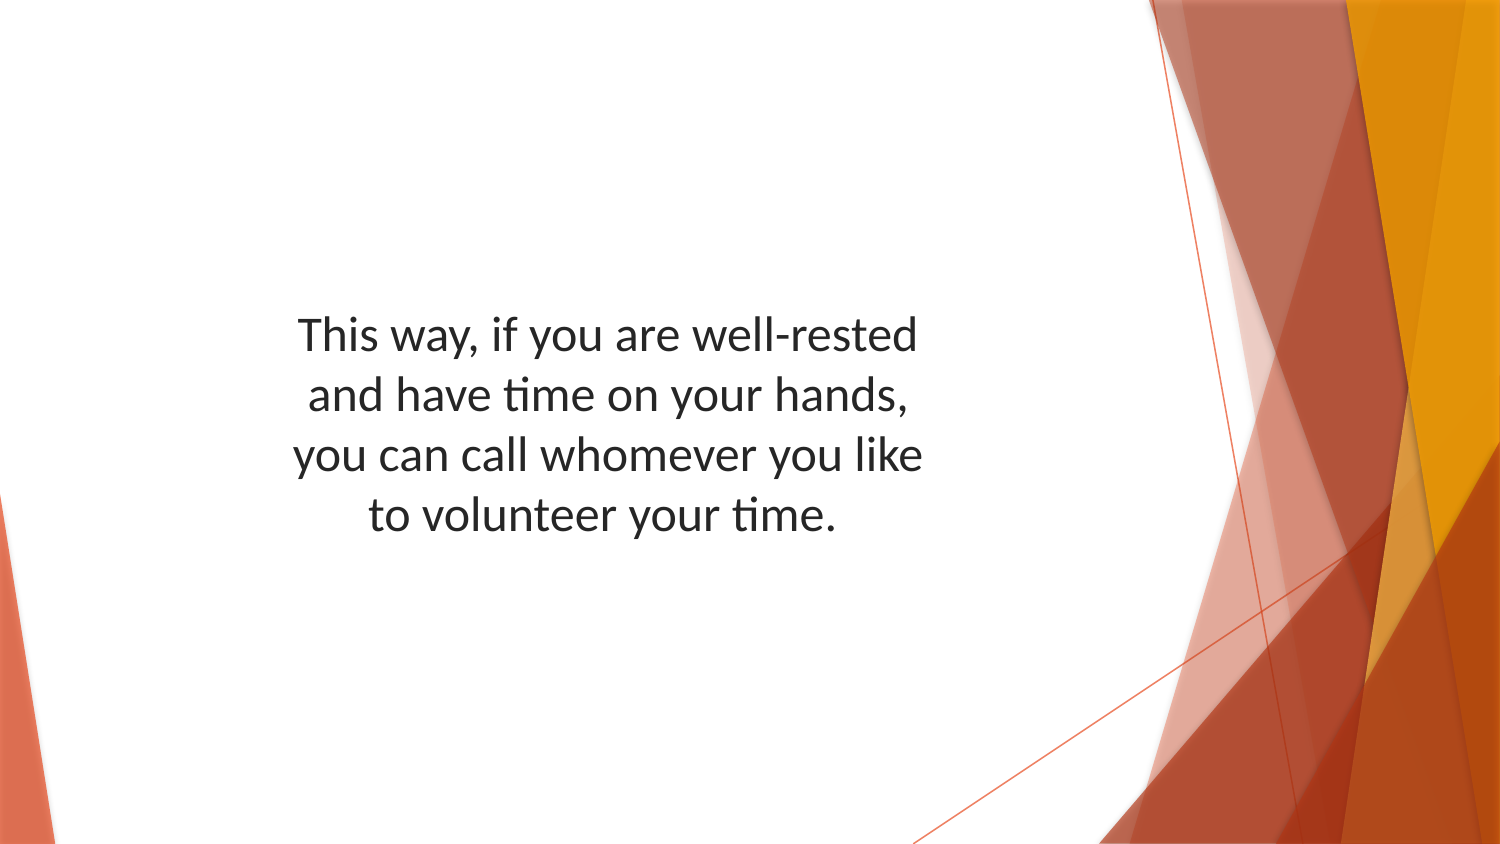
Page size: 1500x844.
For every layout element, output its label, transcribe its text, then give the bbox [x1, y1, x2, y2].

list This way, if you are well-rested and have time on your hands, you can call whomever you like to volunteer your time. [265, 114, 951, 729]
